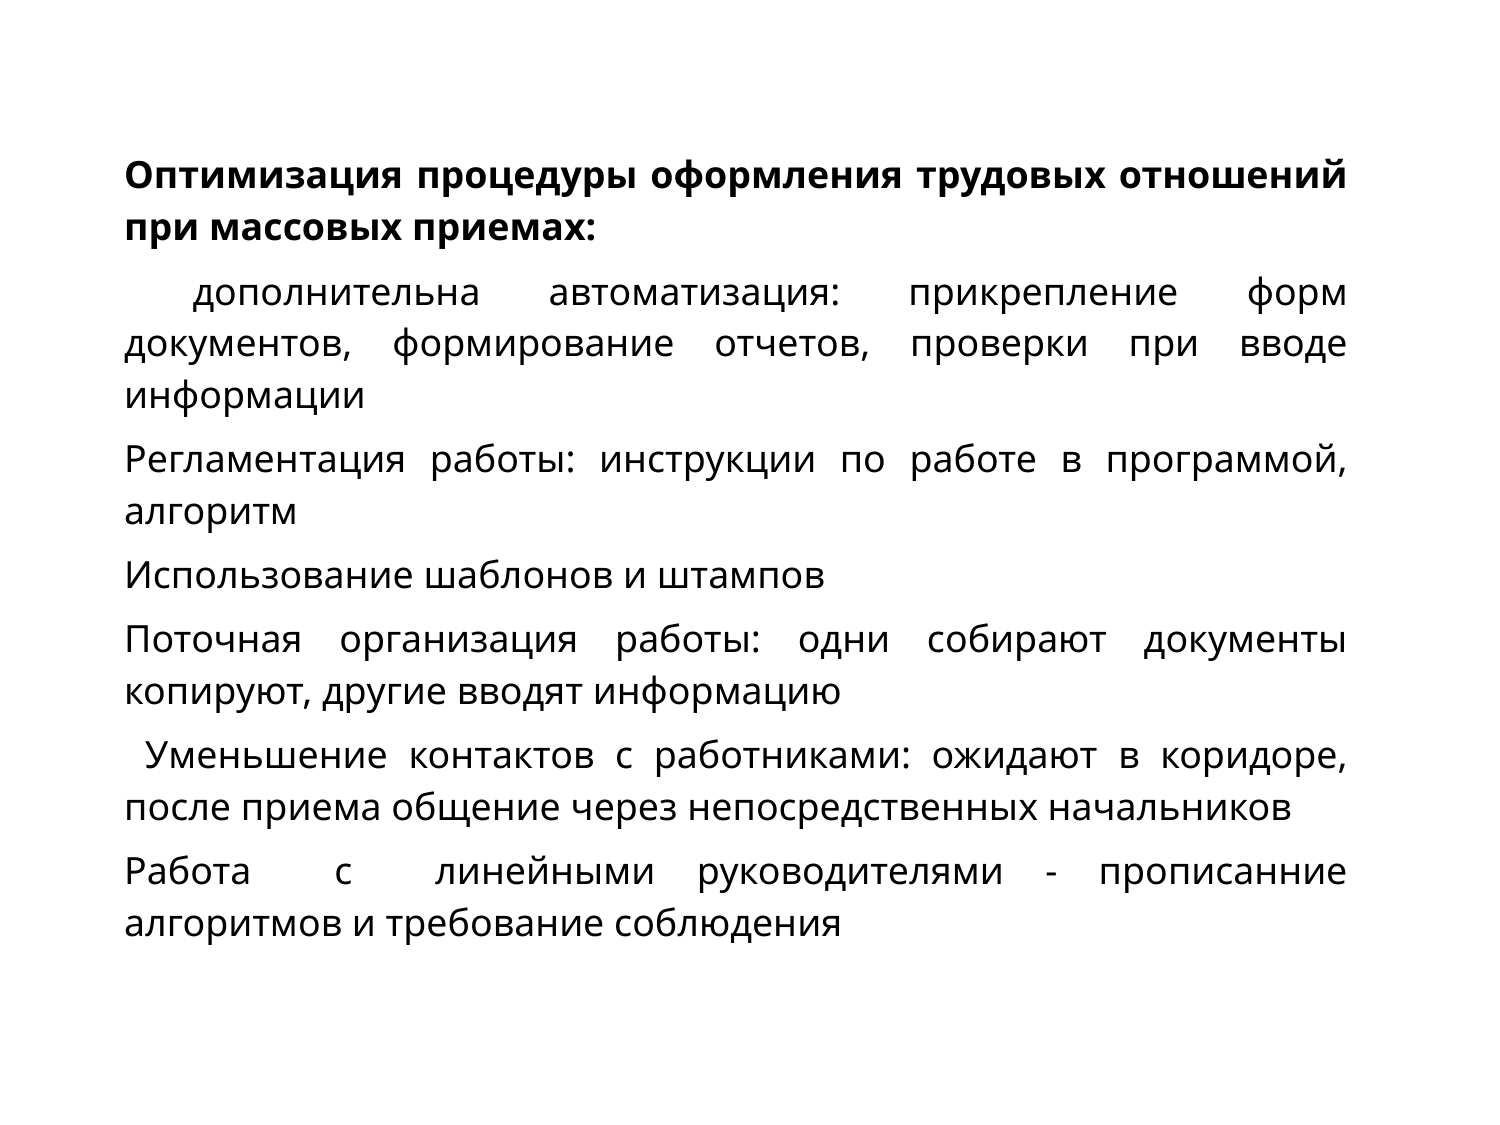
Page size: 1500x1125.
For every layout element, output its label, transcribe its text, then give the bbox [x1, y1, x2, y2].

text_box Оптимизация процедуры оформления трудовых отношений при массовых приемах: дополнительна автоматизация: прикрепление форм документов, формирование отчетов, проверки при вводе информации Регламентация работы: инструкции по работе в программой, алгоритм Использование шаблонов и штампов Поточная организация работы: одни собирают документы копируют, другие вводят информацию Уменьшение контактов с работниками: ожидают в коридоре, после приема общение через непосредственных начальников Работа с линейными руководителями - прописанние алгоритмов и требование соблюдения [52, 137, 1364, 1125]
